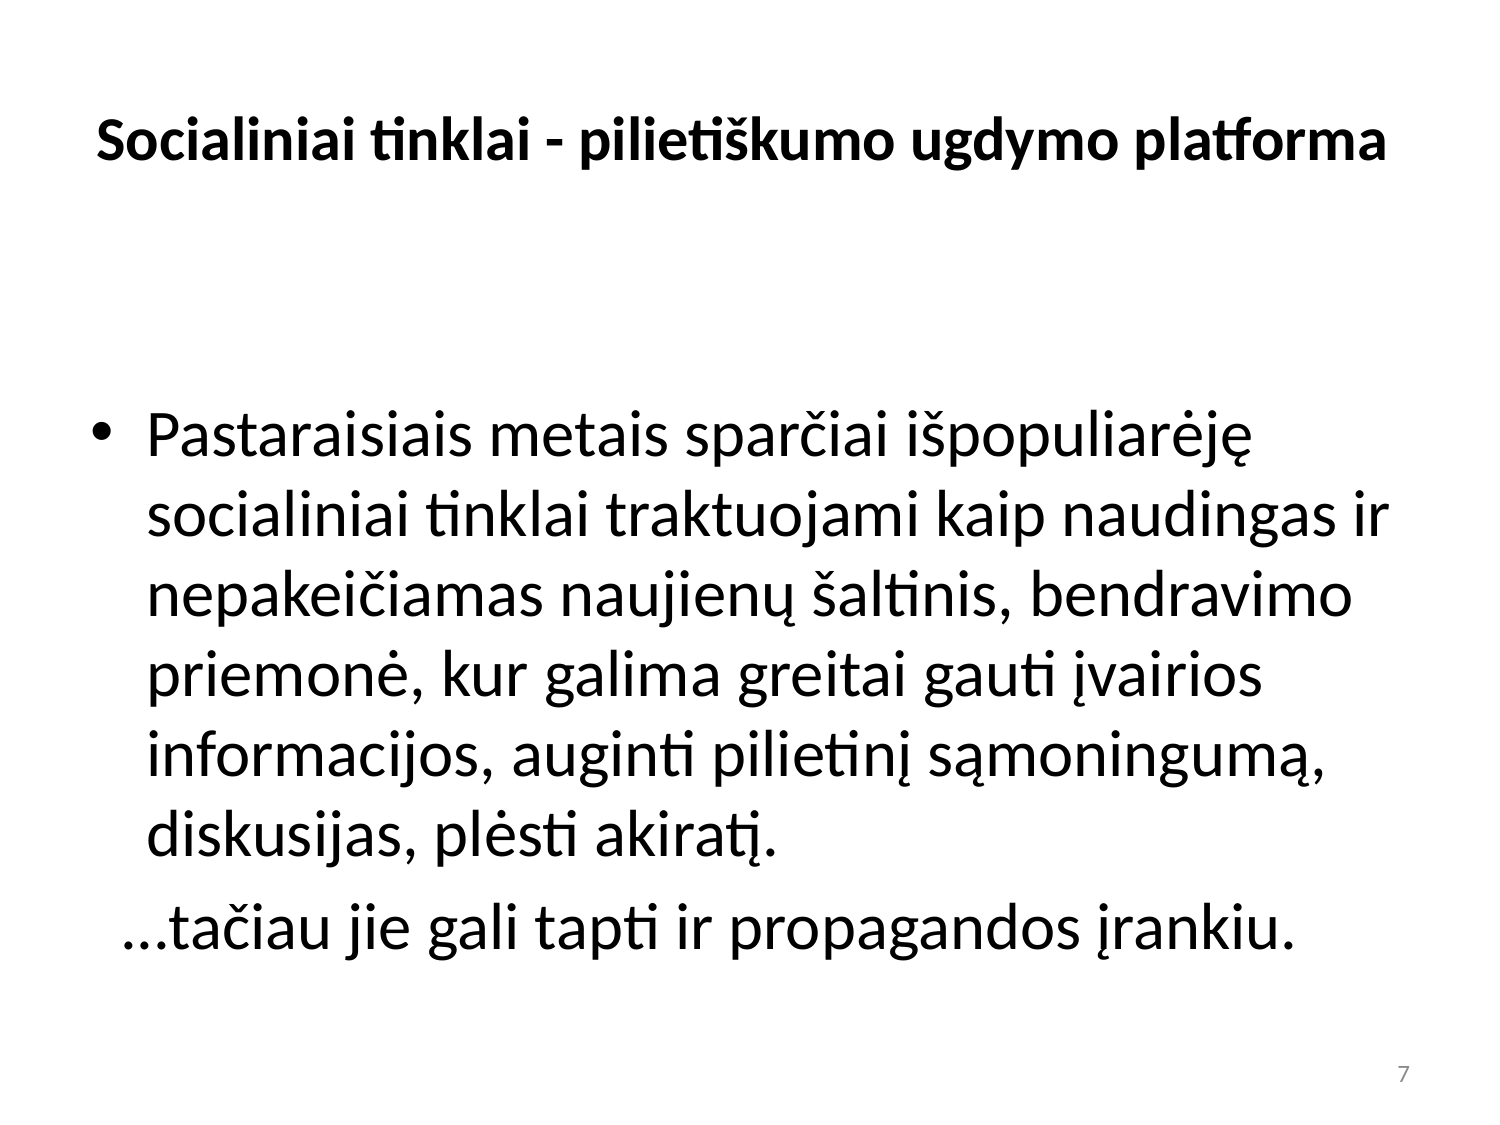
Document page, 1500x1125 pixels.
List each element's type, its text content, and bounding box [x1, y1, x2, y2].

list Pastaraisiais metais sparčiai išpopuliarėję socialiniai tinklai traktuojami kaip naudingas ir nepakeičiamas naujienų šaltinis, bendravimo priemonė, kur galima greitai gauti įvairios informacijos, auginti pilietinį sąmoningumą, diskusijas, plėsti akiratį. ...tačiau jie gali tapti ir propagandos įrankiu. [75, 382, 1425, 1125]
title Socialiniai tinklai - pilietiškumo ugdymo platforma [75, 79, 1425, 268]
slide_number 7 [1074, 1042, 1425, 1103]
